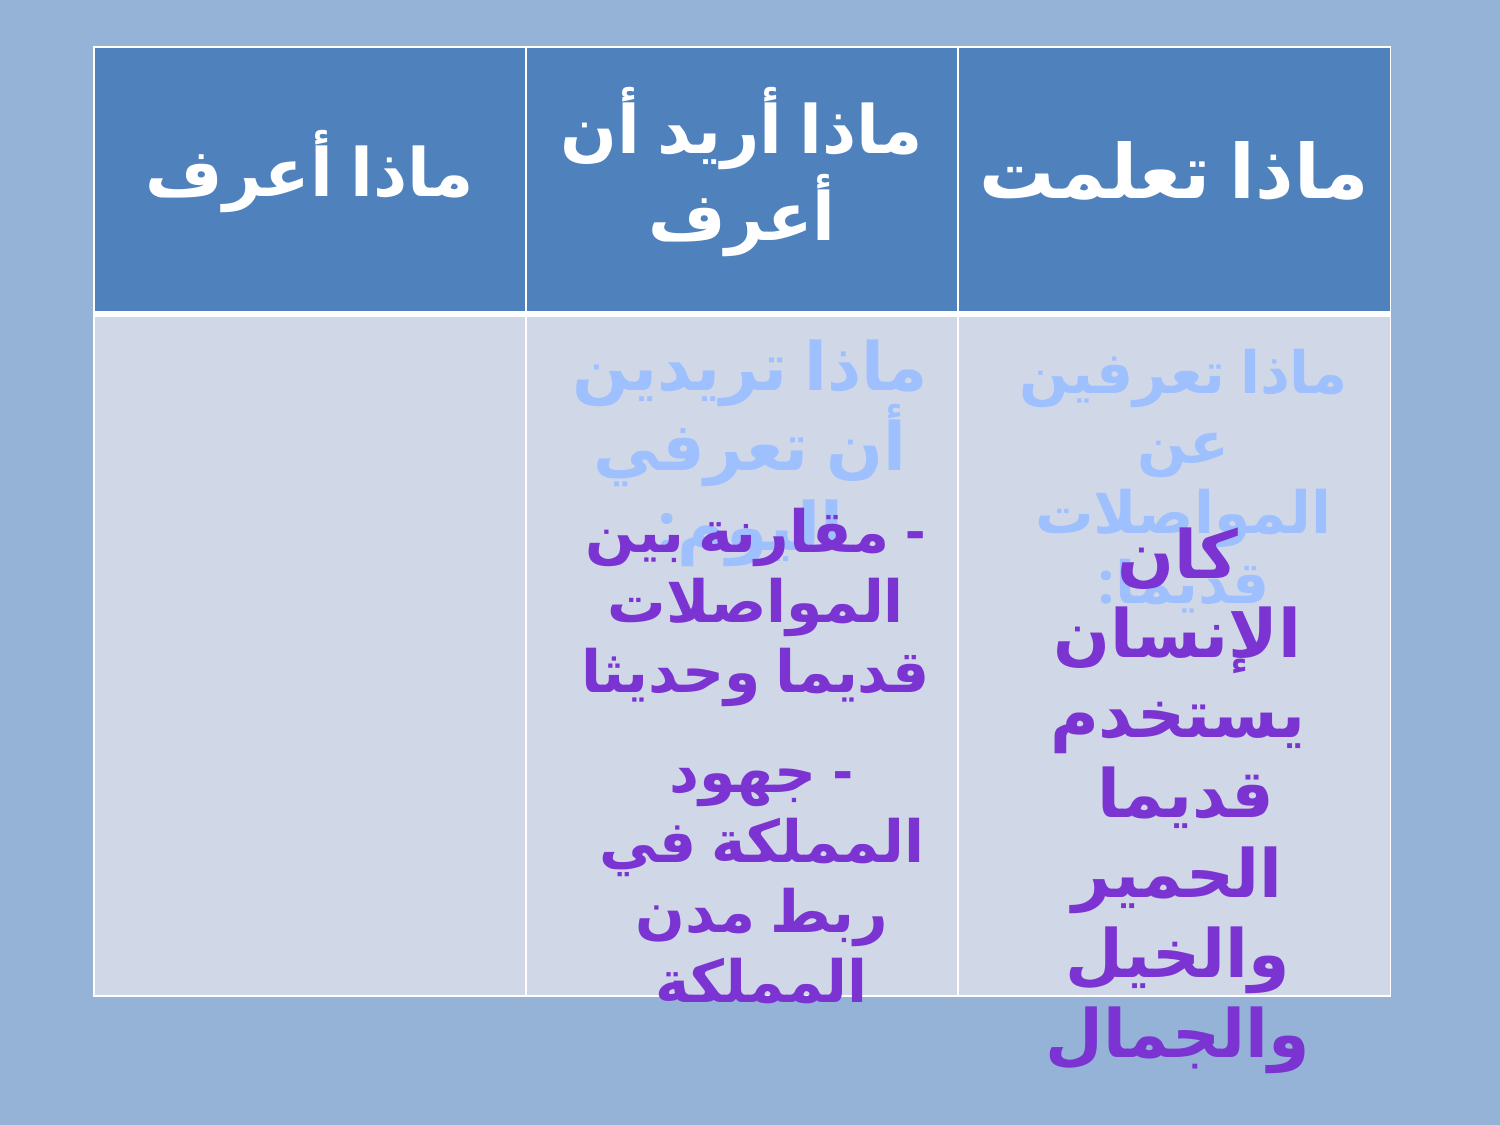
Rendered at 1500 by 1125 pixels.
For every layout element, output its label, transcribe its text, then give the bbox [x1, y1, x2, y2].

text_box ماذا تريدين أن تعرفي اليوم: [538, 316, 961, 652]
text_box كان الإنسان يستخدم قديما الحمير والخيل والجمال [996, 503, 1360, 1079]
table_cell [527, 317, 957, 995]
table_header ماذا أعرف [95, 48, 525, 311]
table_cell [959, 317, 1390, 995]
table_header ماذا أريد أن أعرف [527, 48, 957, 311]
text_box - جهود المملكة في ربط مدن المملكة [562, 726, 961, 1022]
text_box - مقارنة بين المواصلات قديما وحديثا [562, 486, 950, 712]
table_header ماذا تعلمت [959, 48, 1390, 311]
table_cell [95, 317, 525, 995]
text_box ماذا تعرفين عن المواصلات قديما: [996, 328, 1371, 623]
